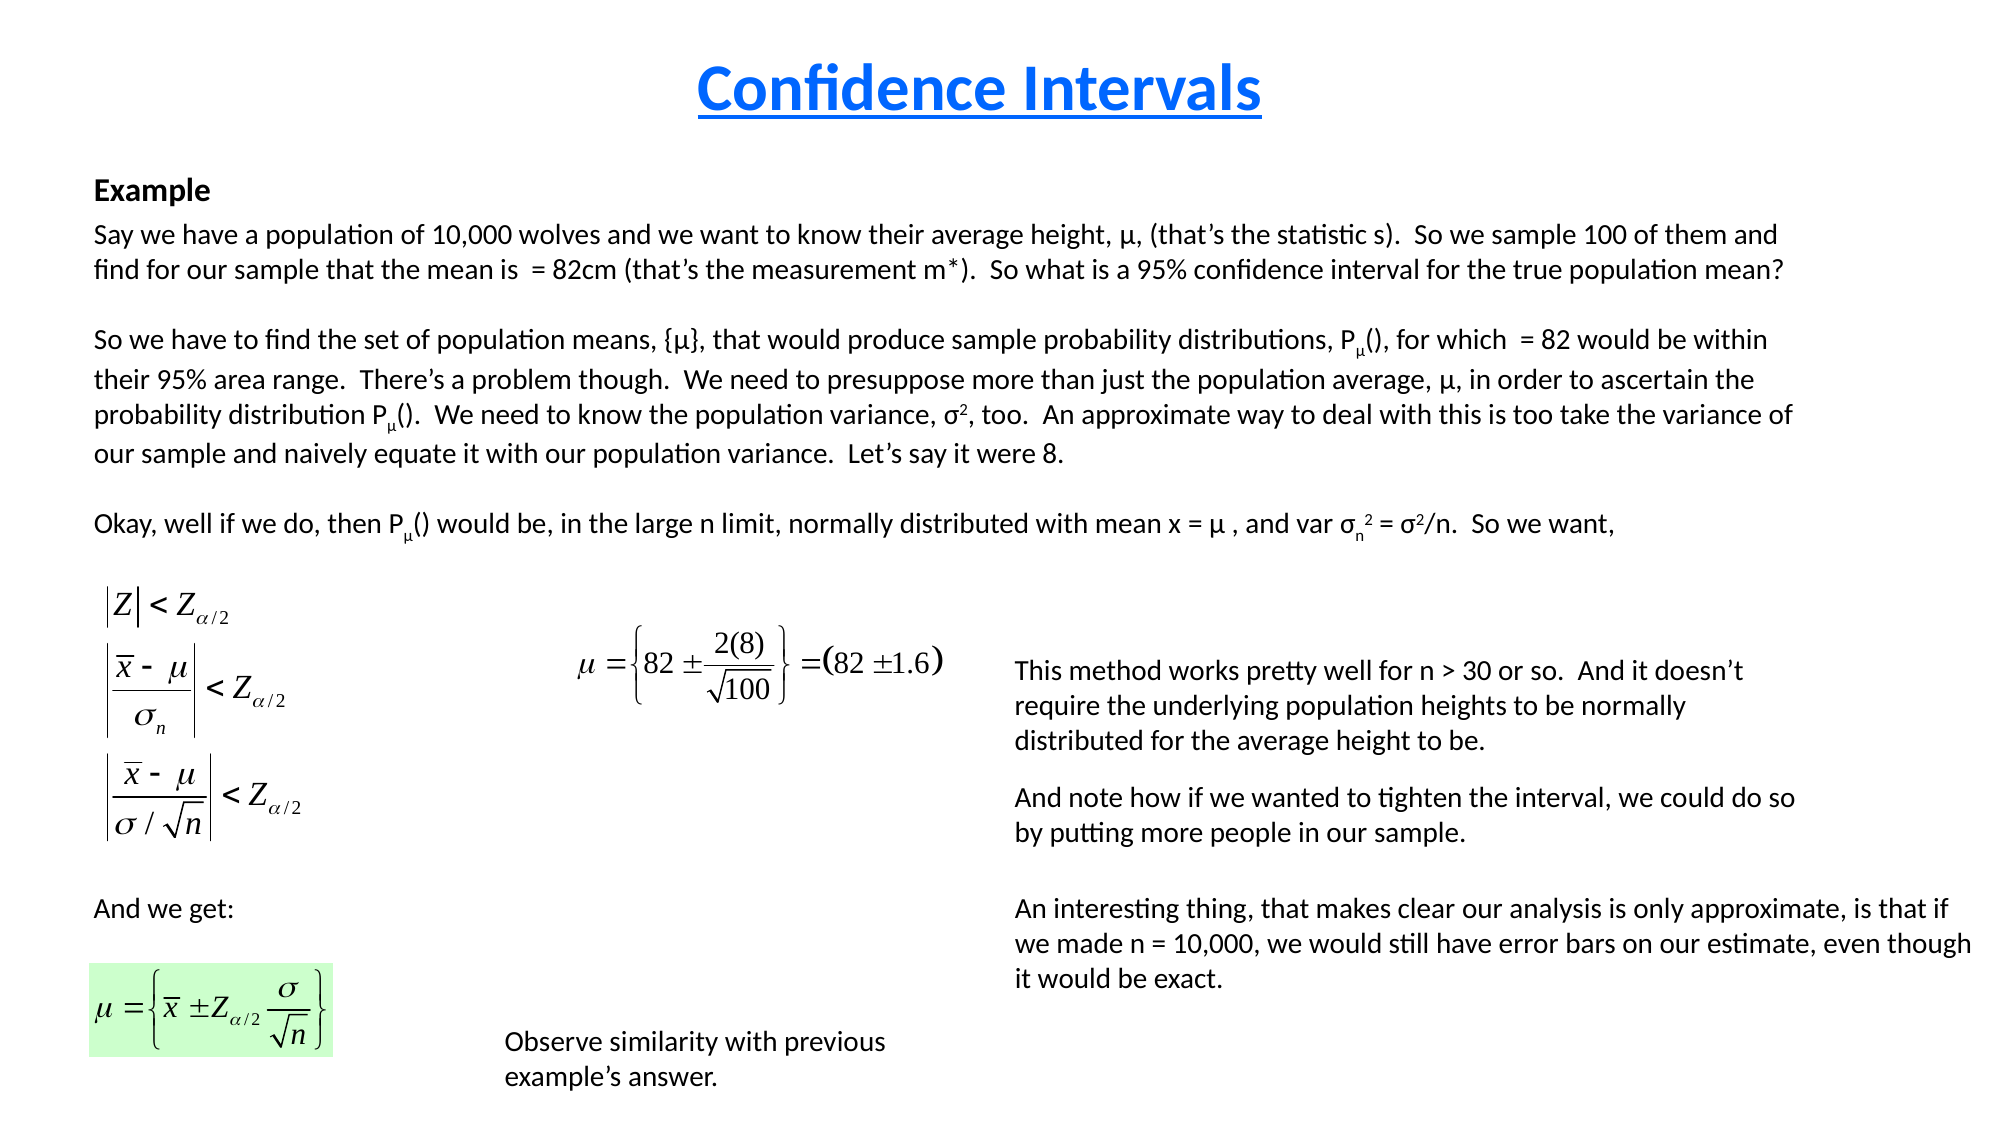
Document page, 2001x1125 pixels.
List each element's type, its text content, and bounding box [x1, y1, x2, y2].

text_box An interesting thing, that makes clear our analysis is only approximate, is that if we made n = 10,000, we would still have error bars on our estimate, even though it would be exact. [999, 882, 2000, 1002]
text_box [88, 963, 333, 1057]
text_box This method works pretty well for n > 30 or so. And it doesn’t require the underlying population heights to be normally distributed for the average height to be. [999, 644, 1823, 764]
text_box Confidence Intervals [682, 36, 1317, 132]
text_box And note how if we wanted to tighten the interval, we could do so by putting more people in our sample. [999, 770, 1823, 856]
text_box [101, 580, 309, 848]
text_box Observe similarity with previous example’s answer. [489, 1014, 928, 1100]
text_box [571, 618, 947, 712]
text_box Example [78, 161, 248, 216]
text_box And we get: [78, 882, 309, 933]
